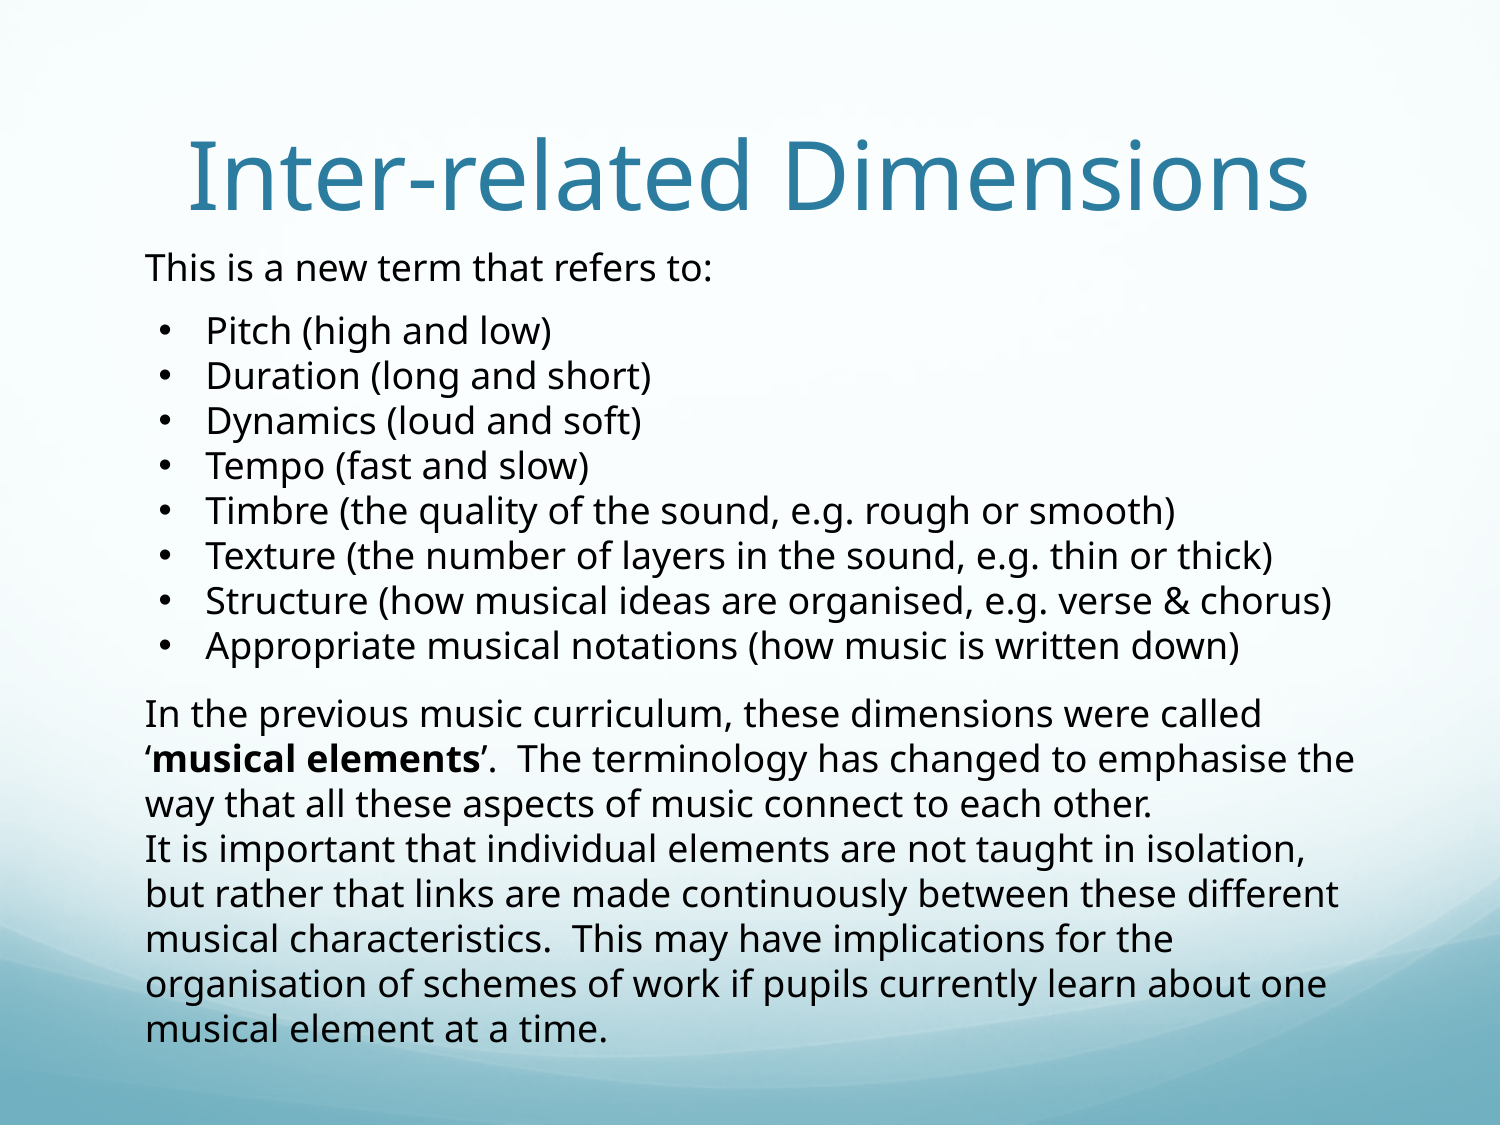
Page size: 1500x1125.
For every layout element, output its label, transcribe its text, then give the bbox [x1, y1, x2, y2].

text_box In the previous music curriculum, these dimensions were called ‘musical elements’. The terminology has changed to emphasise the way that all these aspects of music connect to each other. It is important that individual elements are not taught in isolation, but rather that links are made continuously between these different musical characteristics. This may have implications for the organisation of schemes of work if pupils currently learn about one musical element at a time. [130, 682, 1388, 1058]
title Inter-related Dimensions [90, 17, 1410, 237]
text_box Pitch (high and low) Duration (long and short) Dynamics (loud and soft) Tempo (fast and slow) Timbre (the quality of the sound, e.g. rough or smooth) Texture (the number of layers in the sound, e.g. thin or thick) Structure (how musical ideas are organised, e.g. verse & chorus) Appropriate musical notations (how music is written down) [143, 299, 1349, 675]
text_box This is a new term that refers to: [130, 236, 1388, 297]
